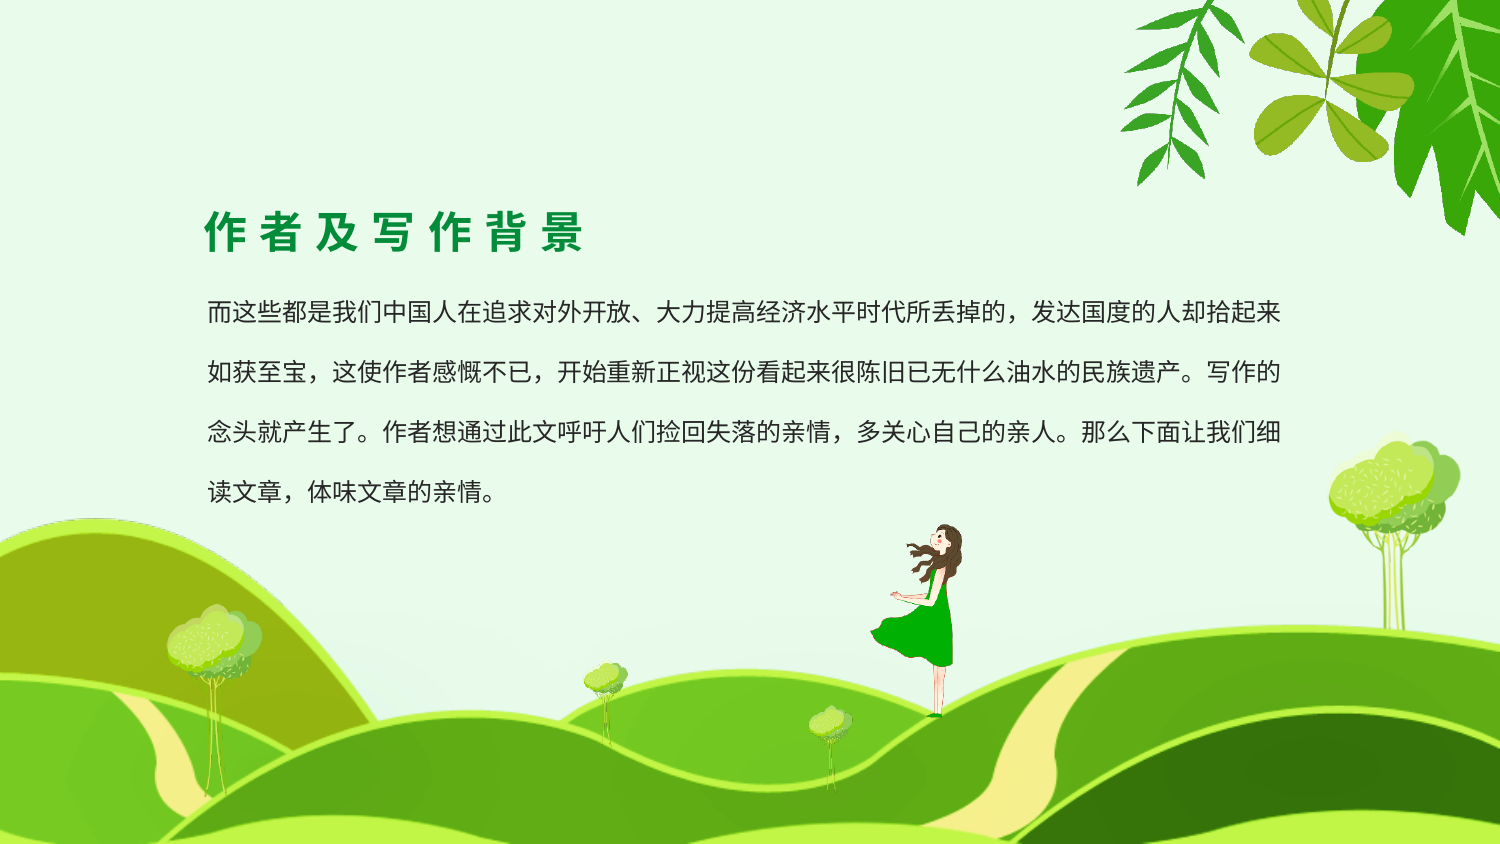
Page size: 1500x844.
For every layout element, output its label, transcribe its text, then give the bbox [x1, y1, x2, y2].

text_box 而这些都是我们中国人在追求对外开放、大力提高经济水平时代所丢掉的，发达国度的人却拾起来如获至宝，这使作者感慨不已，开始重新正视这份看起来很陈旧已无什么油水的民族遗产。写作的念头就产生了。作者想通过此文呼吁人们捡回失落的亲情，多关心自己的亲人。那么下面让我们细读文章，体味文章的亲情。 [192, 259, 1300, 495]
picture [0, 430, 1500, 844]
picture [1112, 0, 1500, 253]
text_box 作者及写作背景 [188, 196, 713, 265]
